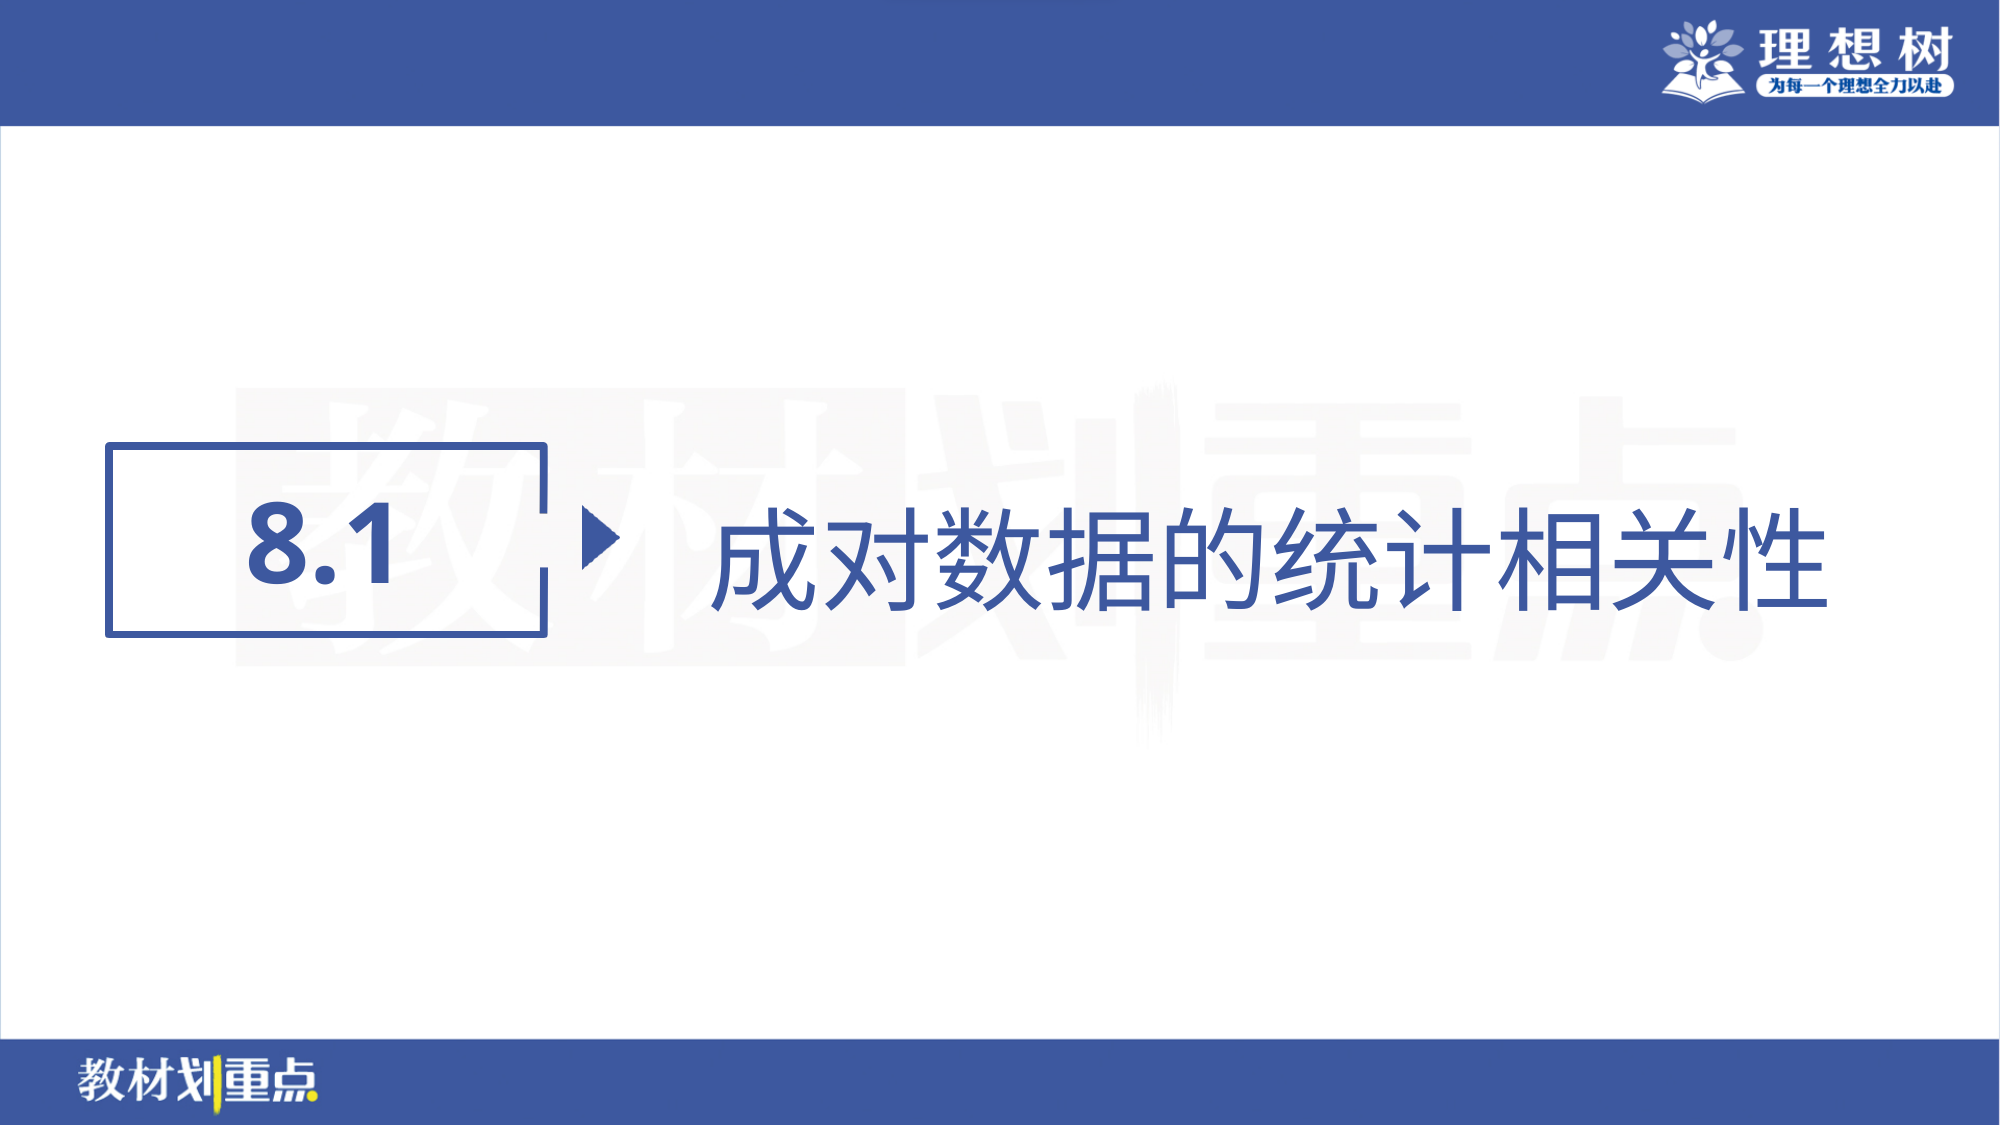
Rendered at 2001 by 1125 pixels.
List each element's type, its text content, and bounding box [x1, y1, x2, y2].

picture [0, 0, 2000, 1125]
text_box 成对数据的统计相关性 [708, 424, 1967, 635]
